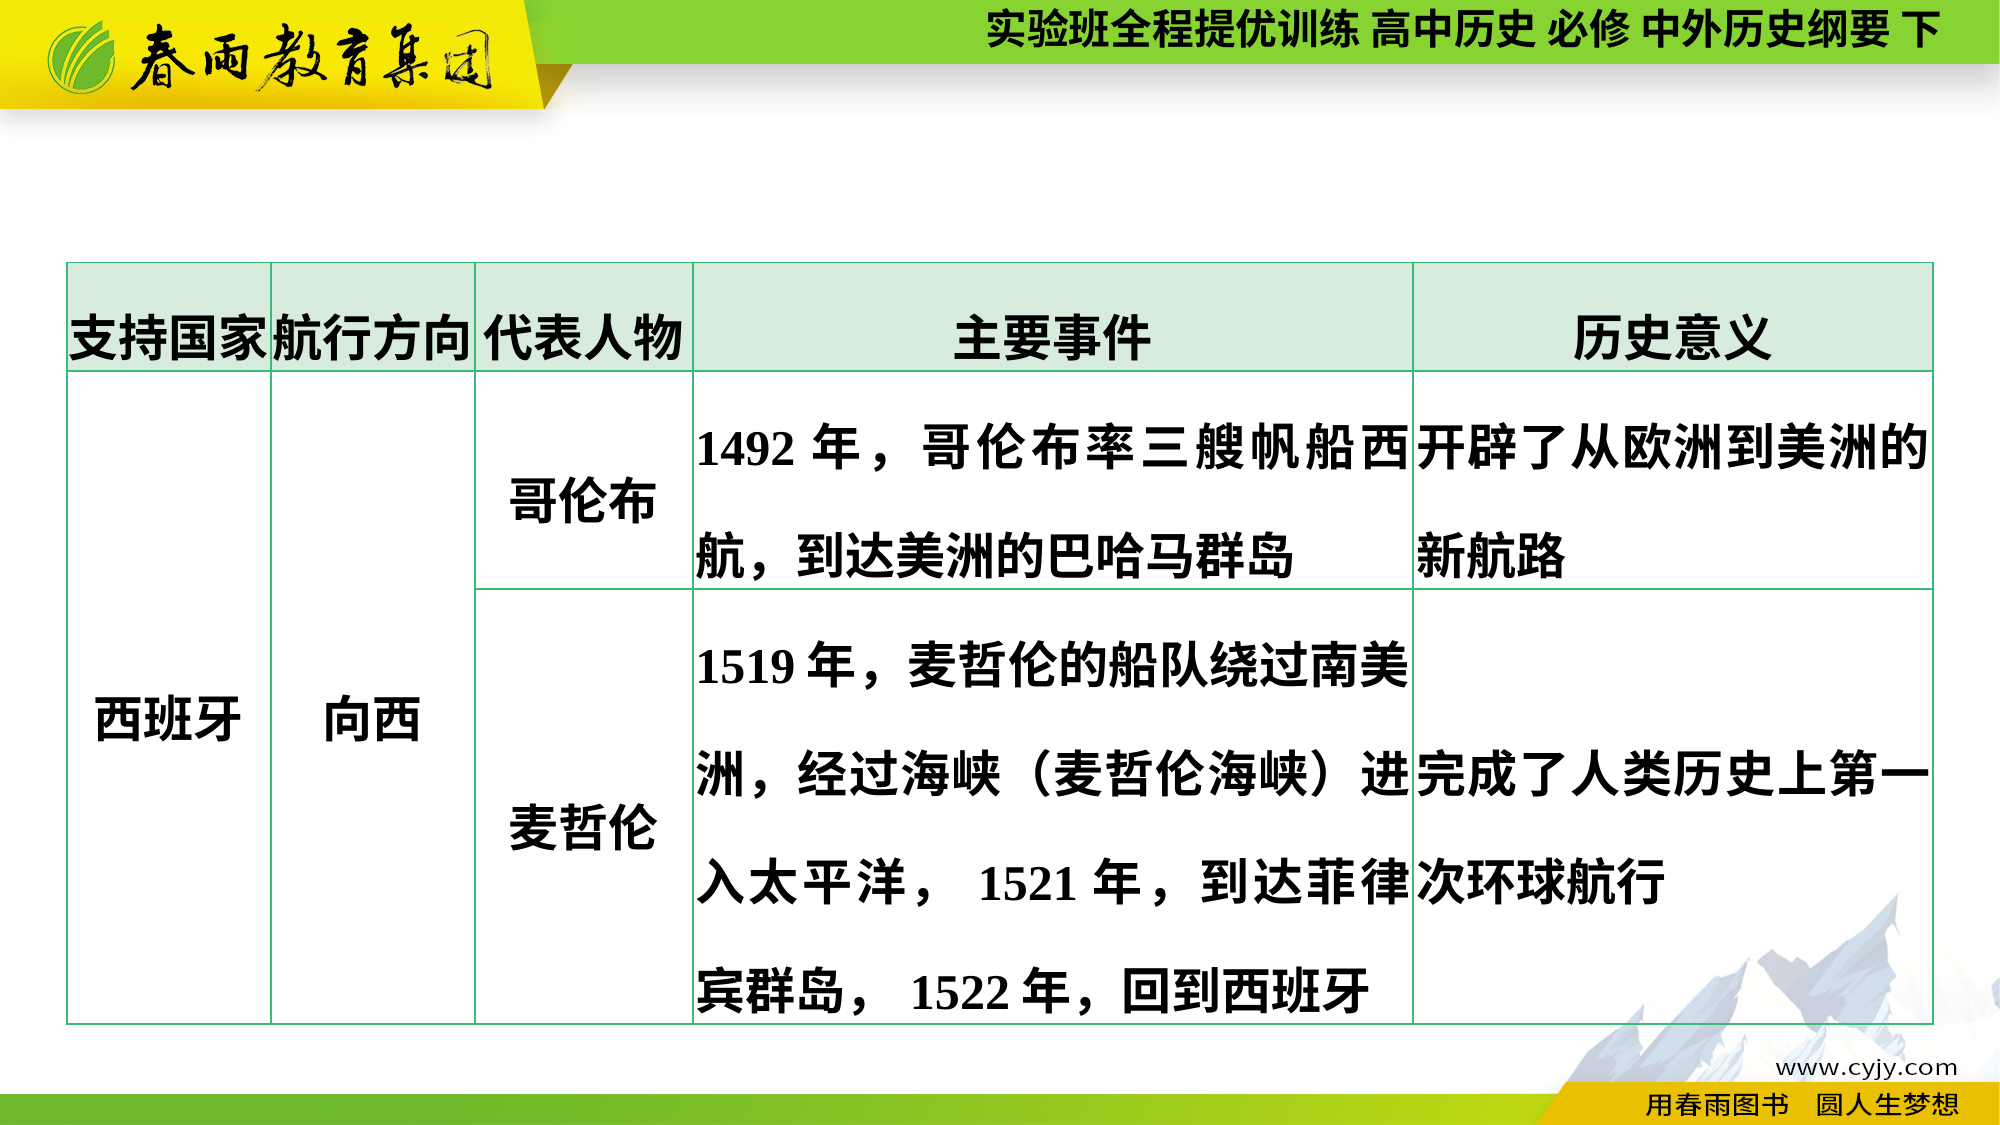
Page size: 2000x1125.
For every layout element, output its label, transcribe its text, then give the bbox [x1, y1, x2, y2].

table_cell 完成了人类历史上第一次环球航行 [1414, 590, 1932, 1023]
table_header 代表人物 [476, 263, 692, 370]
table_header 支持国家 [68, 263, 270, 370]
table_cell 1492年，哥伦布率三艘帆船西航，到达美洲的巴哈马群岛 [694, 372, 1412, 588]
picture [0, 0, 2000, 1125]
table_header 历史意义 [1414, 263, 1932, 370]
table_cell 西班牙 [68, 372, 270, 1023]
table_cell 1519年，麦哲伦的船队绕过南美洲，经过海峡（麦哲伦海峡）进入太平洋，1521年，到达菲律宾群岛，1522年，回到西班牙 [694, 590, 1412, 1023]
table_header 航行方向 [272, 263, 474, 370]
table_cell 哥伦布 [476, 372, 692, 588]
table_cell 向西 [272, 372, 474, 1023]
table_cell 麦哲伦 [476, 590, 692, 1023]
table_cell 开辟了从欧洲到美洲的新航路 [1414, 372, 1932, 588]
table_header 主要事件 [694, 263, 1412, 370]
